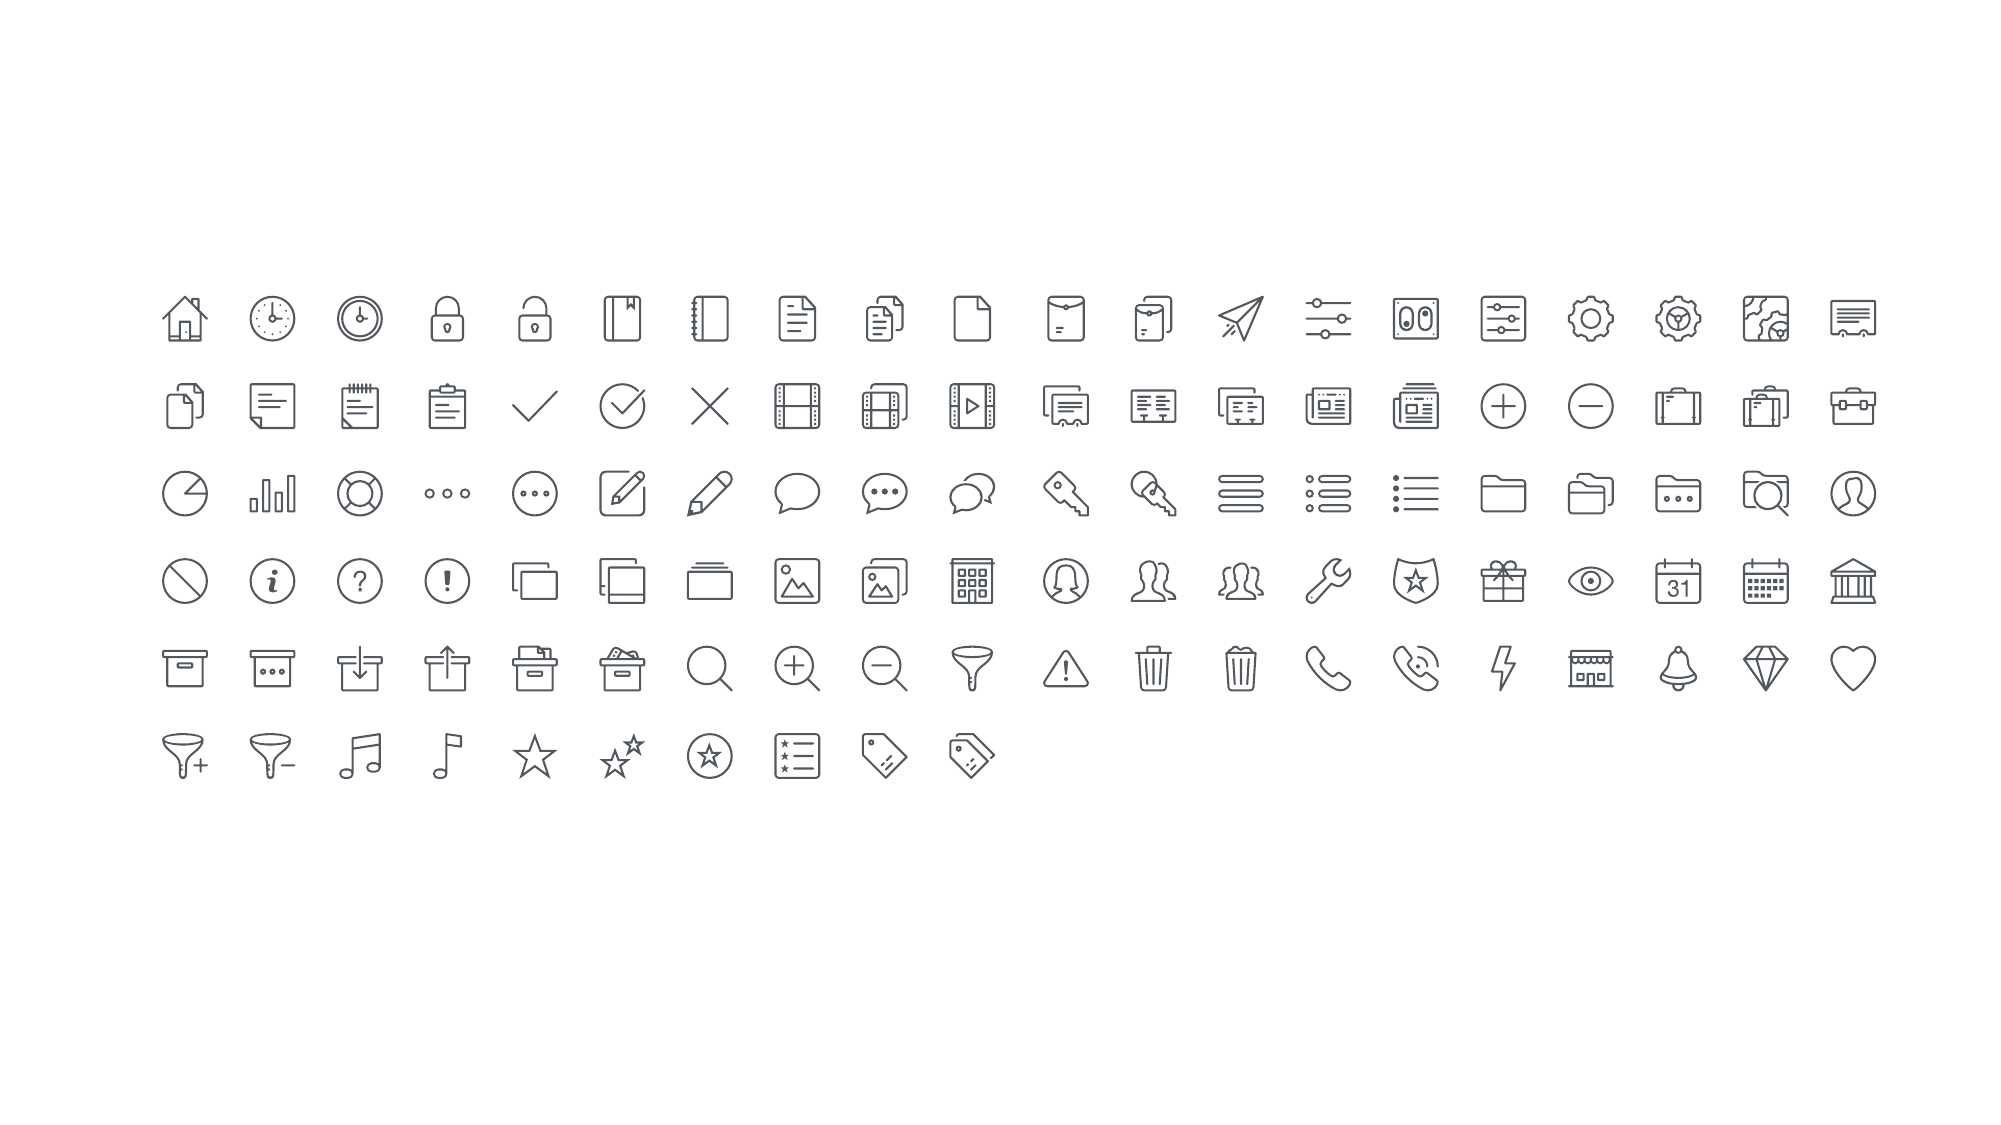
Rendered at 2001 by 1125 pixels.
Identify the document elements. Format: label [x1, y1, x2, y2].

text_box [1567, 566, 1614, 596]
text_box [1047, 295, 1085, 342]
text_box [1490, 645, 1516, 692]
text_box [1576, 472, 1614, 507]
text_box [1751, 385, 1789, 419]
text_box [337, 656, 383, 692]
text_box [870, 383, 908, 421]
text_box [249, 295, 296, 342]
text_box [691, 387, 729, 425]
text_box [778, 295, 817, 342]
text_box [249, 383, 296, 430]
text_box [686, 570, 733, 600]
text_box [949, 383, 996, 430]
text_box [1655, 474, 1702, 513]
text_box [428, 383, 467, 430]
text_box [1130, 560, 1177, 602]
text_box [166, 393, 194, 430]
text_box [861, 645, 908, 692]
text_box [603, 295, 642, 342]
text_box [249, 649, 296, 688]
text_box [1134, 645, 1173, 692]
text_box [774, 645, 821, 692]
text_box [861, 566, 900, 604]
text_box [949, 558, 996, 604]
text_box [949, 483, 983, 515]
text_box [1392, 506, 1400, 513]
text_box [287, 474, 296, 513]
text_box [1392, 495, 1400, 502]
text_box [1659, 645, 1698, 692]
text_box [1305, 489, 1314, 498]
text_box [1226, 395, 1264, 425]
text_box [1225, 645, 1257, 692]
text_box [337, 558, 383, 604]
text_box [1392, 391, 1439, 430]
text_box [861, 472, 908, 515]
text_box [1317, 474, 1352, 484]
text_box [1134, 304, 1164, 342]
text_box [1392, 645, 1439, 692]
text_box [512, 470, 558, 517]
text_box [1218, 387, 1256, 417]
text_box [1567, 383, 1614, 430]
text_box [1830, 387, 1877, 425]
text_box [1830, 470, 1877, 517]
text_box [424, 558, 471, 604]
text_box [1305, 313, 1352, 324]
text_box [1742, 295, 1789, 342]
text_box [1830, 645, 1877, 692]
text_box [861, 733, 908, 779]
text_box [1742, 393, 1781, 427]
text_box [607, 566, 646, 604]
text_box [861, 391, 900, 430]
text_box [1043, 385, 1081, 417]
text_box [1043, 649, 1089, 688]
text_box [599, 470, 646, 517]
text_box [1655, 295, 1702, 342]
text_box [1655, 558, 1702, 604]
text_box [774, 472, 821, 515]
text_box [249, 733, 292, 779]
text_box [1480, 383, 1527, 430]
text_box [1392, 474, 1400, 482]
text_box [424, 656, 471, 692]
text_box [162, 295, 208, 342]
text_box [686, 470, 733, 517]
text_box [599, 383, 646, 430]
text_box [1830, 558, 1877, 604]
text_box [512, 390, 558, 422]
text_box [774, 558, 821, 604]
text_box [1218, 295, 1264, 342]
text_box [430, 295, 465, 342]
text_box [963, 472, 996, 504]
text_box [176, 383, 204, 419]
text_box [520, 570, 558, 600]
text_box [949, 733, 996, 779]
text_box [599, 646, 646, 692]
text_box [352, 645, 368, 679]
text_box [1305, 329, 1352, 340]
text_box [339, 733, 381, 779]
text_box [870, 558, 908, 596]
text_box [1480, 560, 1527, 602]
text_box [512, 645, 558, 692]
text_box [1218, 489, 1264, 498]
text_box [162, 558, 208, 604]
text_box [162, 649, 208, 688]
text_box [1655, 387, 1702, 425]
text_box [1742, 470, 1789, 517]
text_box [622, 733, 646, 757]
text_box [876, 295, 904, 332]
text_box [341, 383, 379, 430]
text_box [599, 747, 631, 779]
text_box [1130, 470, 1177, 517]
text_box [1218, 562, 1264, 600]
text_box [1567, 649, 1614, 688]
text_box [274, 491, 283, 513]
text_box [1480, 474, 1527, 513]
text_box [1305, 645, 1352, 692]
text_box [1043, 558, 1089, 604]
text_box [1742, 558, 1789, 604]
text_box [1218, 474, 1264, 484]
text_box [1403, 476, 1439, 480]
text_box [686, 645, 733, 692]
text_box [337, 295, 383, 342]
text_box [1043, 470, 1089, 517]
text_box [774, 383, 821, 430]
text_box [193, 758, 208, 773]
text_box [1305, 387, 1352, 425]
text_box [1317, 489, 1352, 498]
text_box [337, 470, 383, 517]
text_box [686, 733, 733, 779]
text_box [1305, 504, 1314, 513]
text_box [1392, 297, 1439, 340]
text_box [1143, 295, 1173, 334]
text_box [1305, 297, 1352, 309]
text_box [866, 306, 894, 342]
text_box [1130, 389, 1177, 423]
text_box [442, 488, 453, 499]
text_box [249, 497, 258, 513]
text_box [1567, 295, 1614, 342]
text_box [1317, 504, 1352, 513]
text_box [1392, 558, 1439, 604]
text_box [1305, 474, 1314, 484]
text_box [162, 733, 204, 779]
text_box [1305, 558, 1352, 604]
text_box [951, 645, 994, 692]
text_box [459, 488, 471, 499]
text_box [1051, 393, 1089, 427]
text_box [1218, 504, 1264, 513]
text_box [599, 558, 637, 596]
text_box [512, 733, 558, 779]
text_box [1567, 481, 1606, 515]
text_box [440, 645, 455, 679]
text_box [512, 562, 550, 592]
text_box [691, 295, 729, 342]
text_box [518, 295, 552, 342]
text_box [1392, 485, 1400, 492]
text_box [1830, 299, 1877, 338]
text_box [262, 479, 271, 513]
text_box [249, 558, 296, 604]
text_box [774, 733, 821, 779]
text_box [162, 470, 208, 517]
text_box [424, 488, 435, 499]
text_box [1742, 645, 1789, 692]
text_box [953, 295, 992, 342]
text_box [432, 733, 463, 779]
text_box [1480, 295, 1527, 342]
